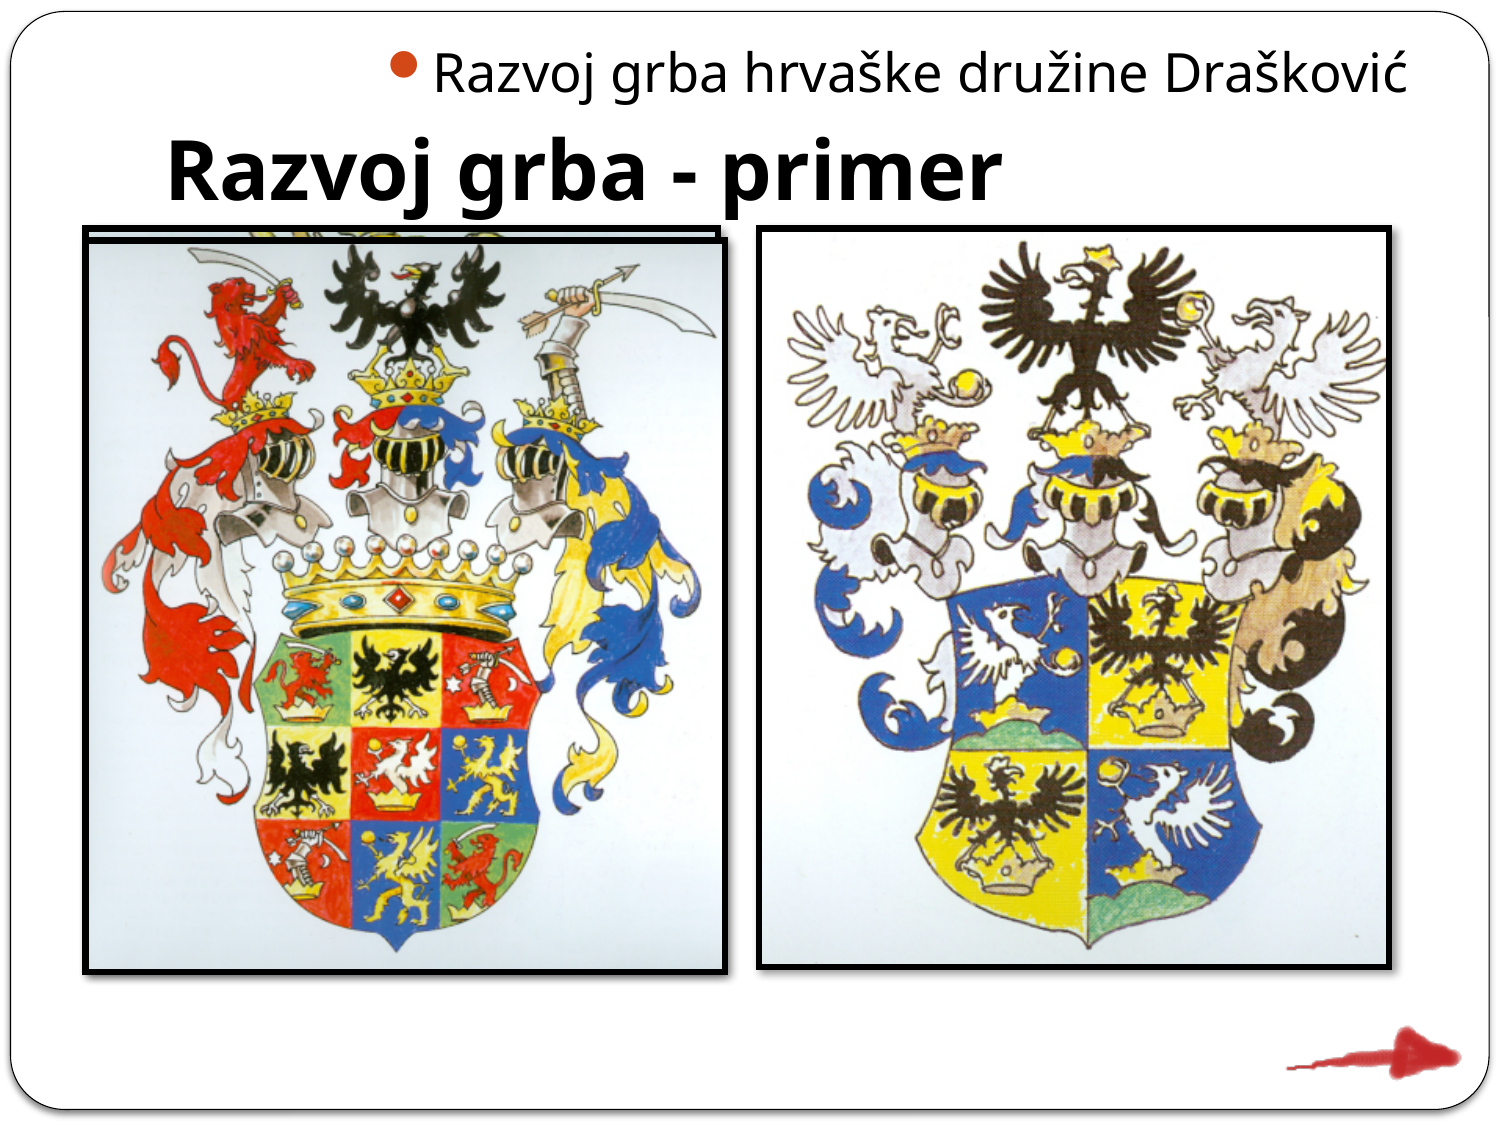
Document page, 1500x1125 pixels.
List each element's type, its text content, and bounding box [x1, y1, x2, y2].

title Razvoj grba - primer [150, 45, 1425, 233]
picture [88, 231, 723, 970]
picture [1281, 1022, 1468, 1102]
list Razvoj grba hrvaške družine Drašković [371, 30, 1429, 138]
picture [761, 231, 1387, 965]
